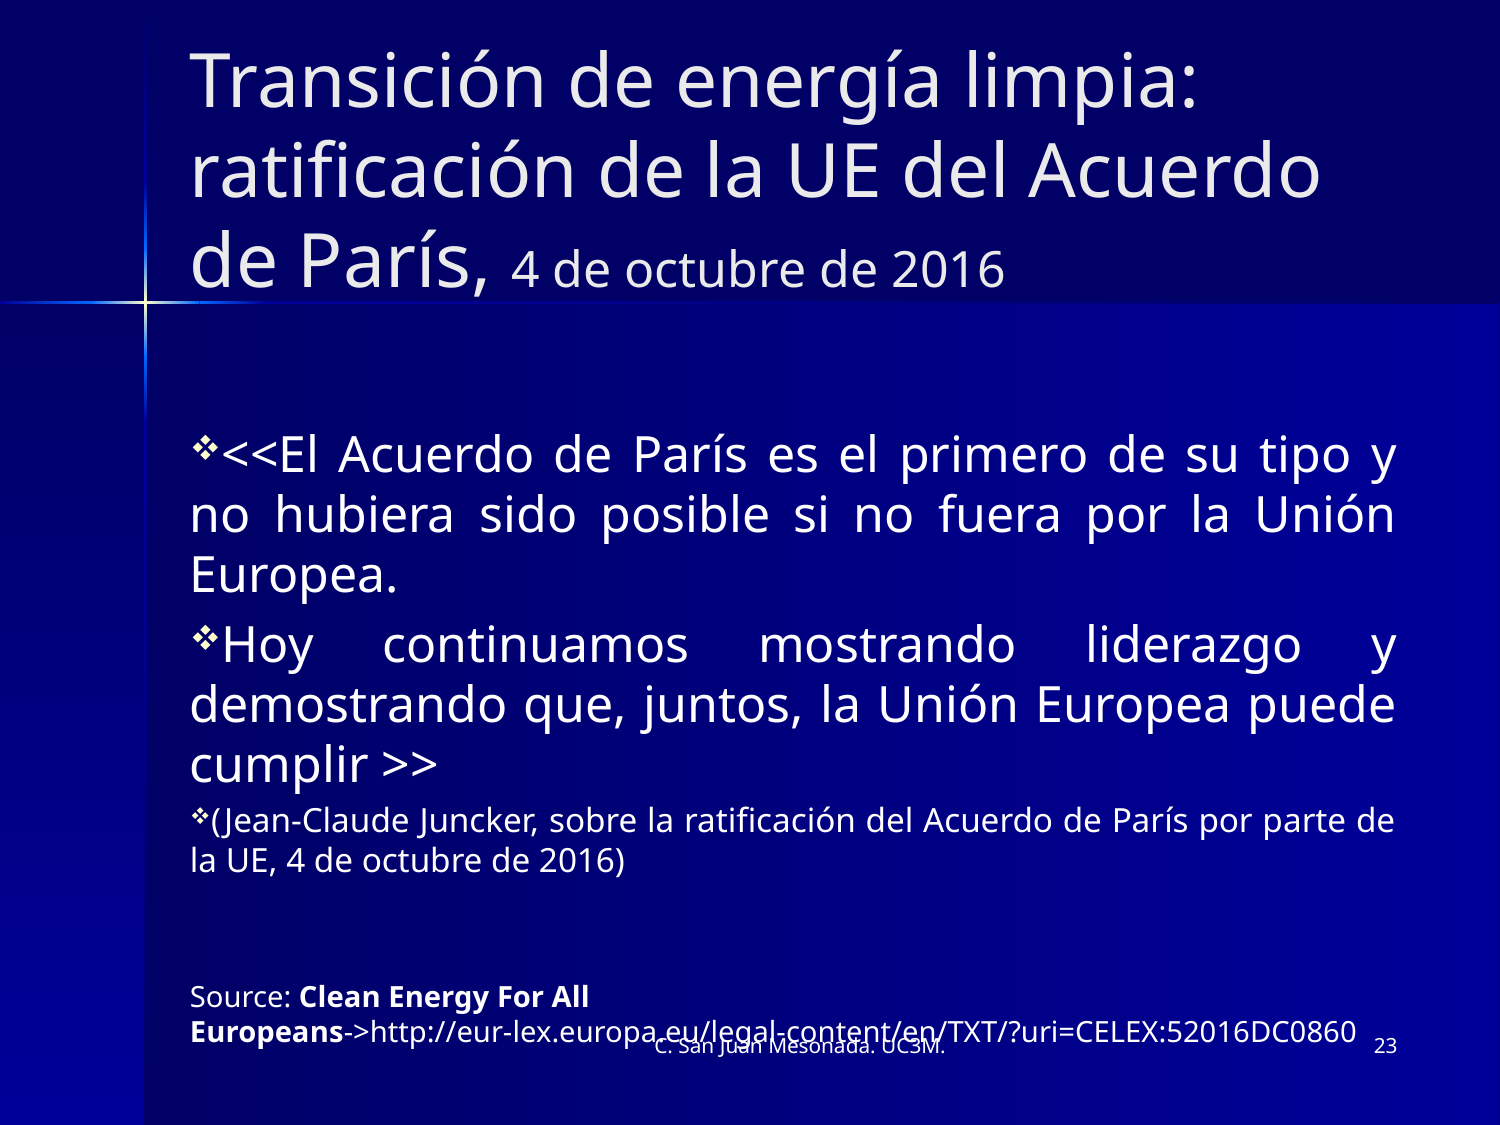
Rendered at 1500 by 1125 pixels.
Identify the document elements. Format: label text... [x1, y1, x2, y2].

footer C. San Juan Mesonada. UC3M. [562, 1025, 1038, 1100]
slide_number 23 [1100, 1025, 1413, 1100]
list <<El Acuerdo de París es el primero de su tipo y no hubiera sido posible si no fuera por la Unión Europea. Hoy continuamos mostrando liderazgo y demostrando que, juntos, la Unión Europea puede cumplir >> (Jean-Claude Juncker, sobre la ratificación del Acuerdo de París por parte de la UE, 4 de octubre de 2016) Source: Clean Energy For All Europeans->http://eur-lex.europa.eu/legal-content/en/TXT/?uri=CELEX:52016DC0860 [174, 324, 1413, 1000]
title Transición de energía limpia: ratificación de la UE del Acuerdo de París, 4 de octubre de 2016 [174, 50, 1413, 285]
